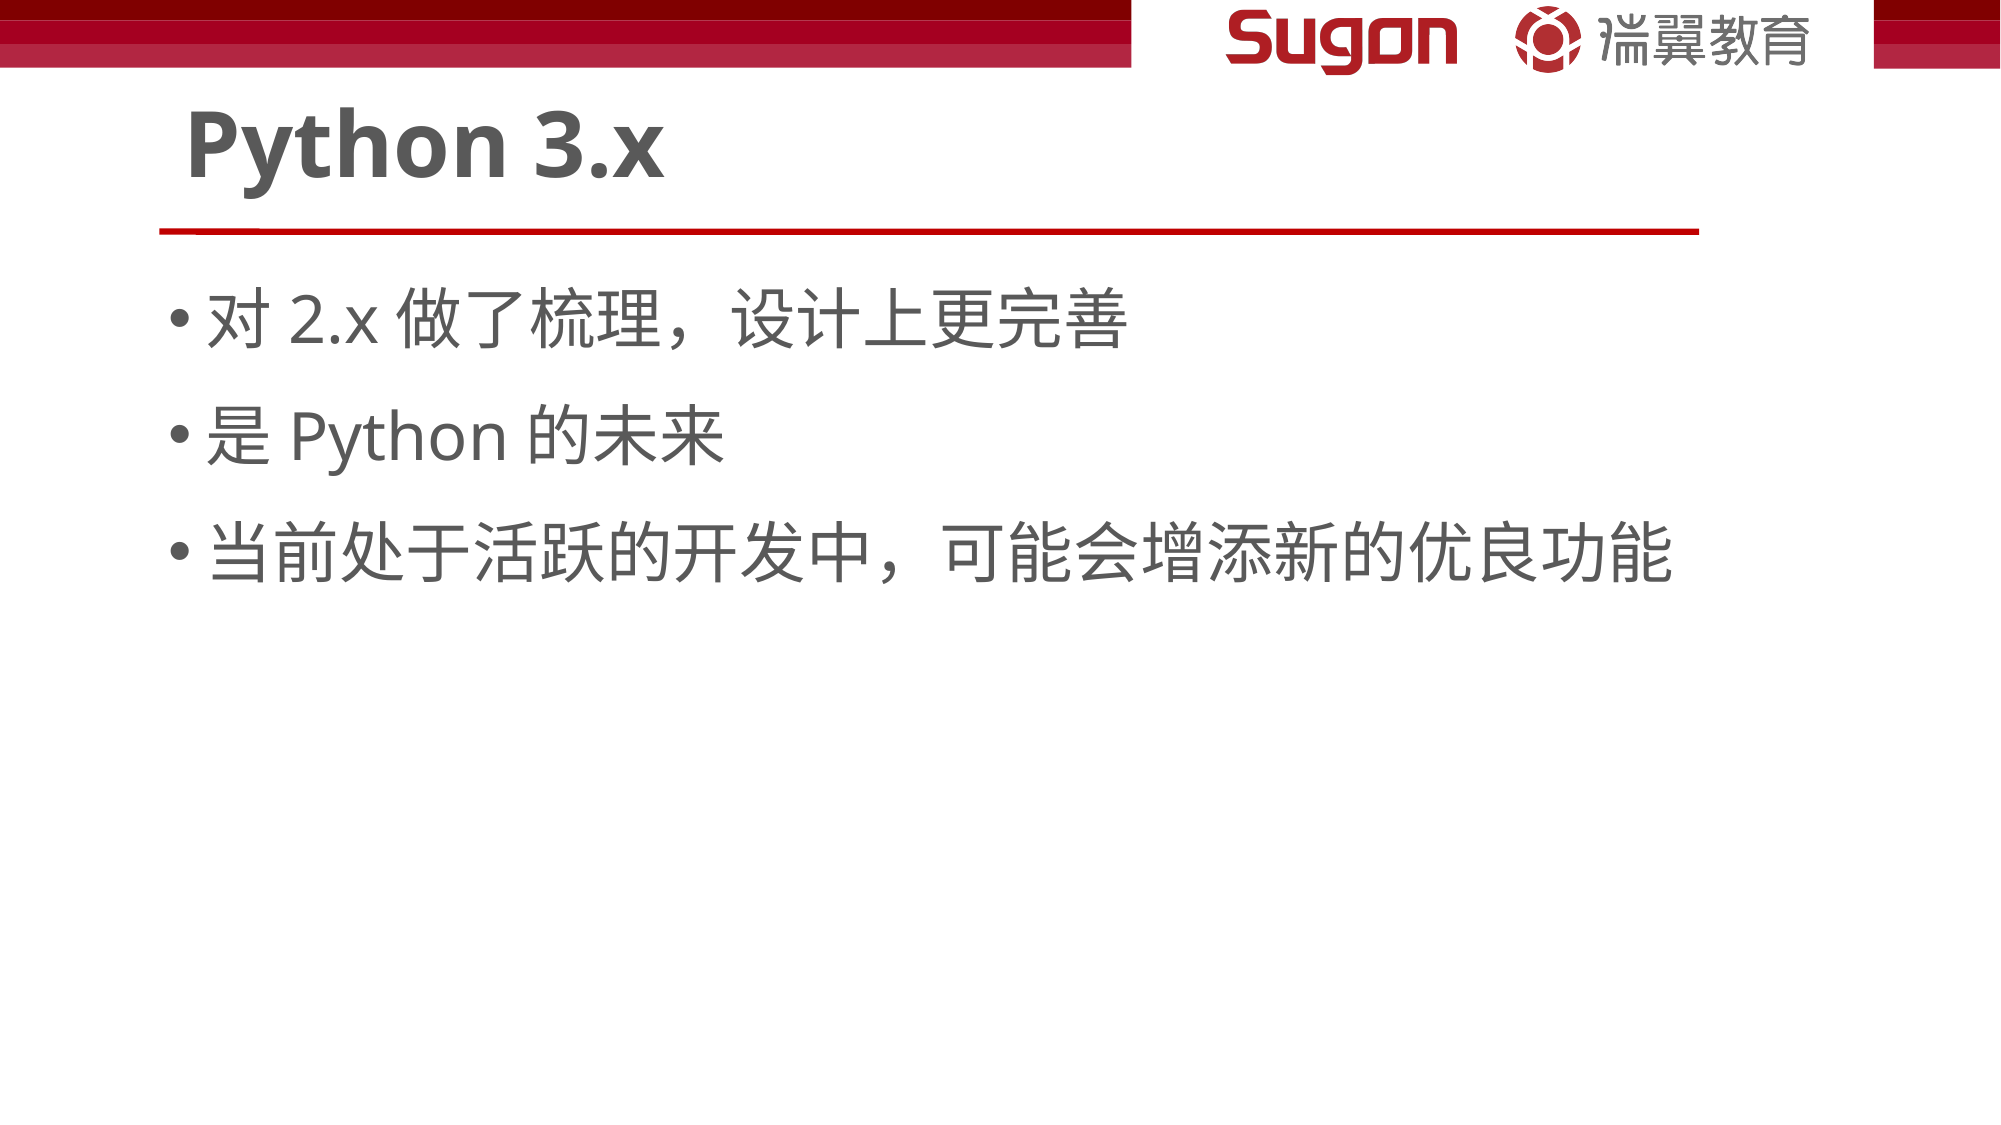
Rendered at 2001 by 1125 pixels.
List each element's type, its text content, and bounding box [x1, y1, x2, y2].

picture [1194, 0, 1484, 91]
picture [1515, 6, 1809, 73]
title Python 3.x [169, 91, 1895, 214]
list 对2.x做了梳理，设计上更完善 是Python的未来 当前处于活跃的开发中，可能会增添新的优良功能 [153, 253, 1879, 1028]
